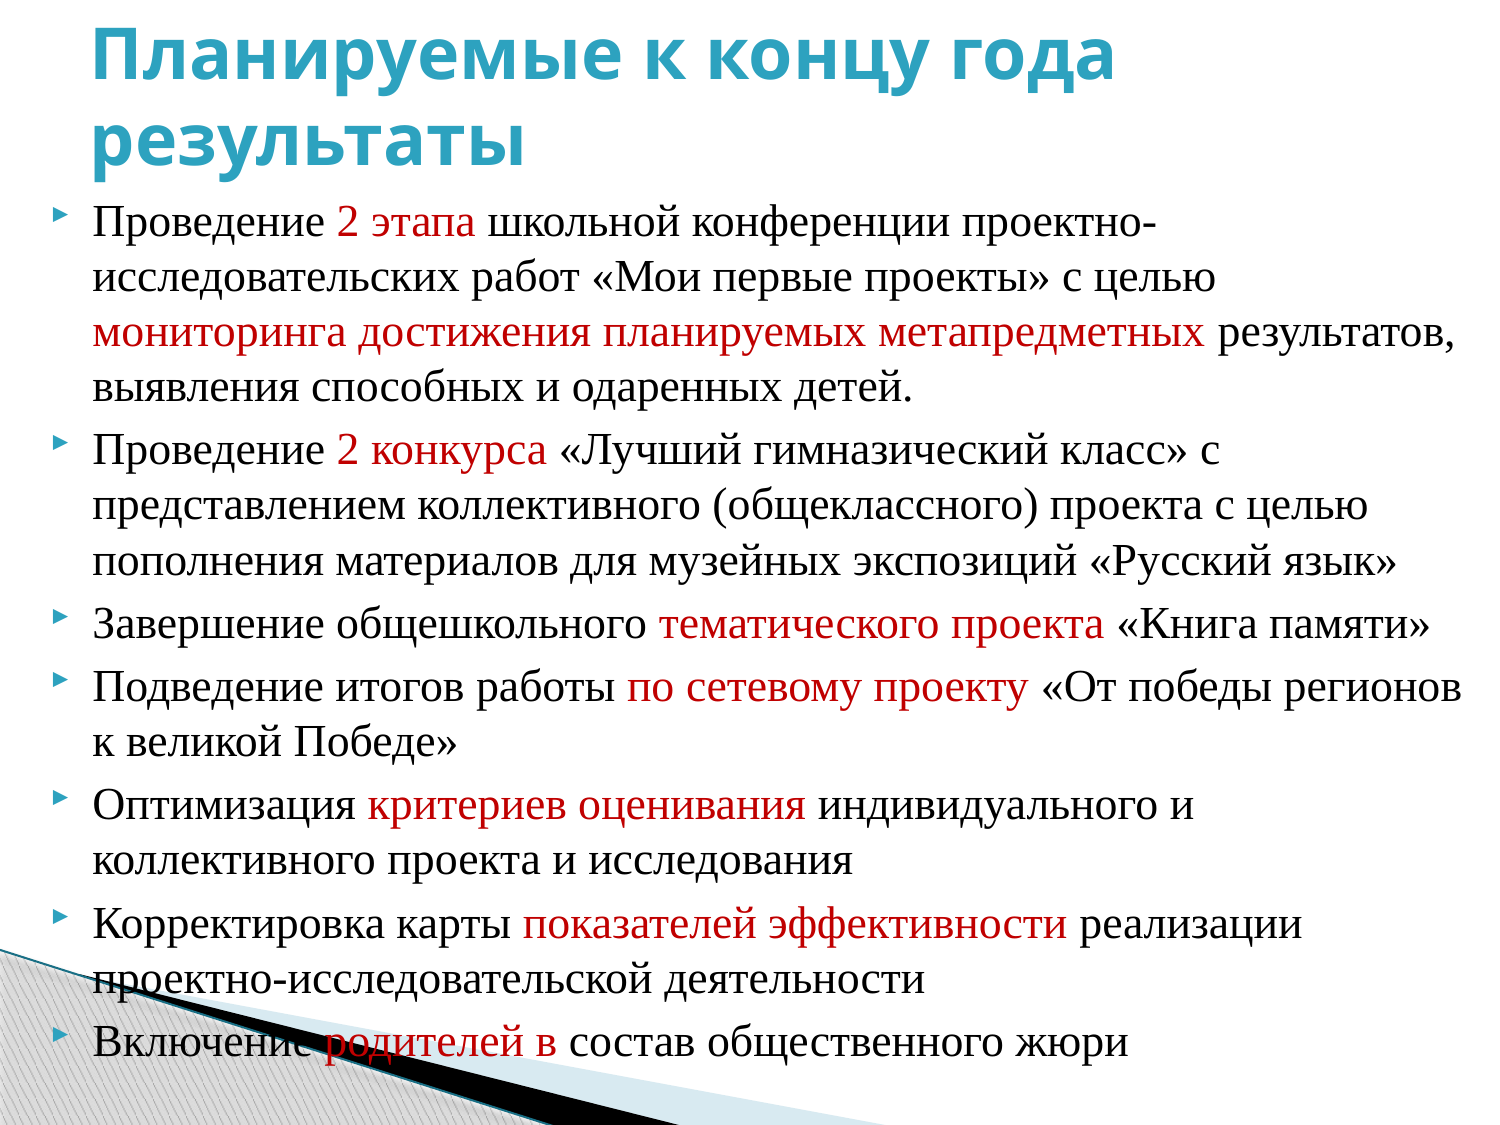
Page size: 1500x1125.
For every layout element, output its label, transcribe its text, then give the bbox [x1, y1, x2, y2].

title Планируемые к концу года результаты [75, 0, 1425, 188]
list Проведение 2 этапа школьной конференции проектно-исследовательских работ «Мои первые проекты» с целью мониторинга достижения планируемых метапредметных результатов, выявления способных и одаренных детей. Проведение 2 конкурса «Лучший гимназический класс» с представлением коллективного (общеклассного) проекта с целью пополнения материалов для музейных экспозиций «Русский язык» Завершение общешкольного тематического проекта «Книга памяти» Подведение итогов работы по сетевому проекту «От победы регионов к великой Победе» Оптимизация критериев оценивания индивидуального и коллективного проекта и исследования Корректировка карты показателей эффективности реализации проектно-исследовательской деятельности Включение родителей в состав общественного жюри [17, 183, 1483, 926]
